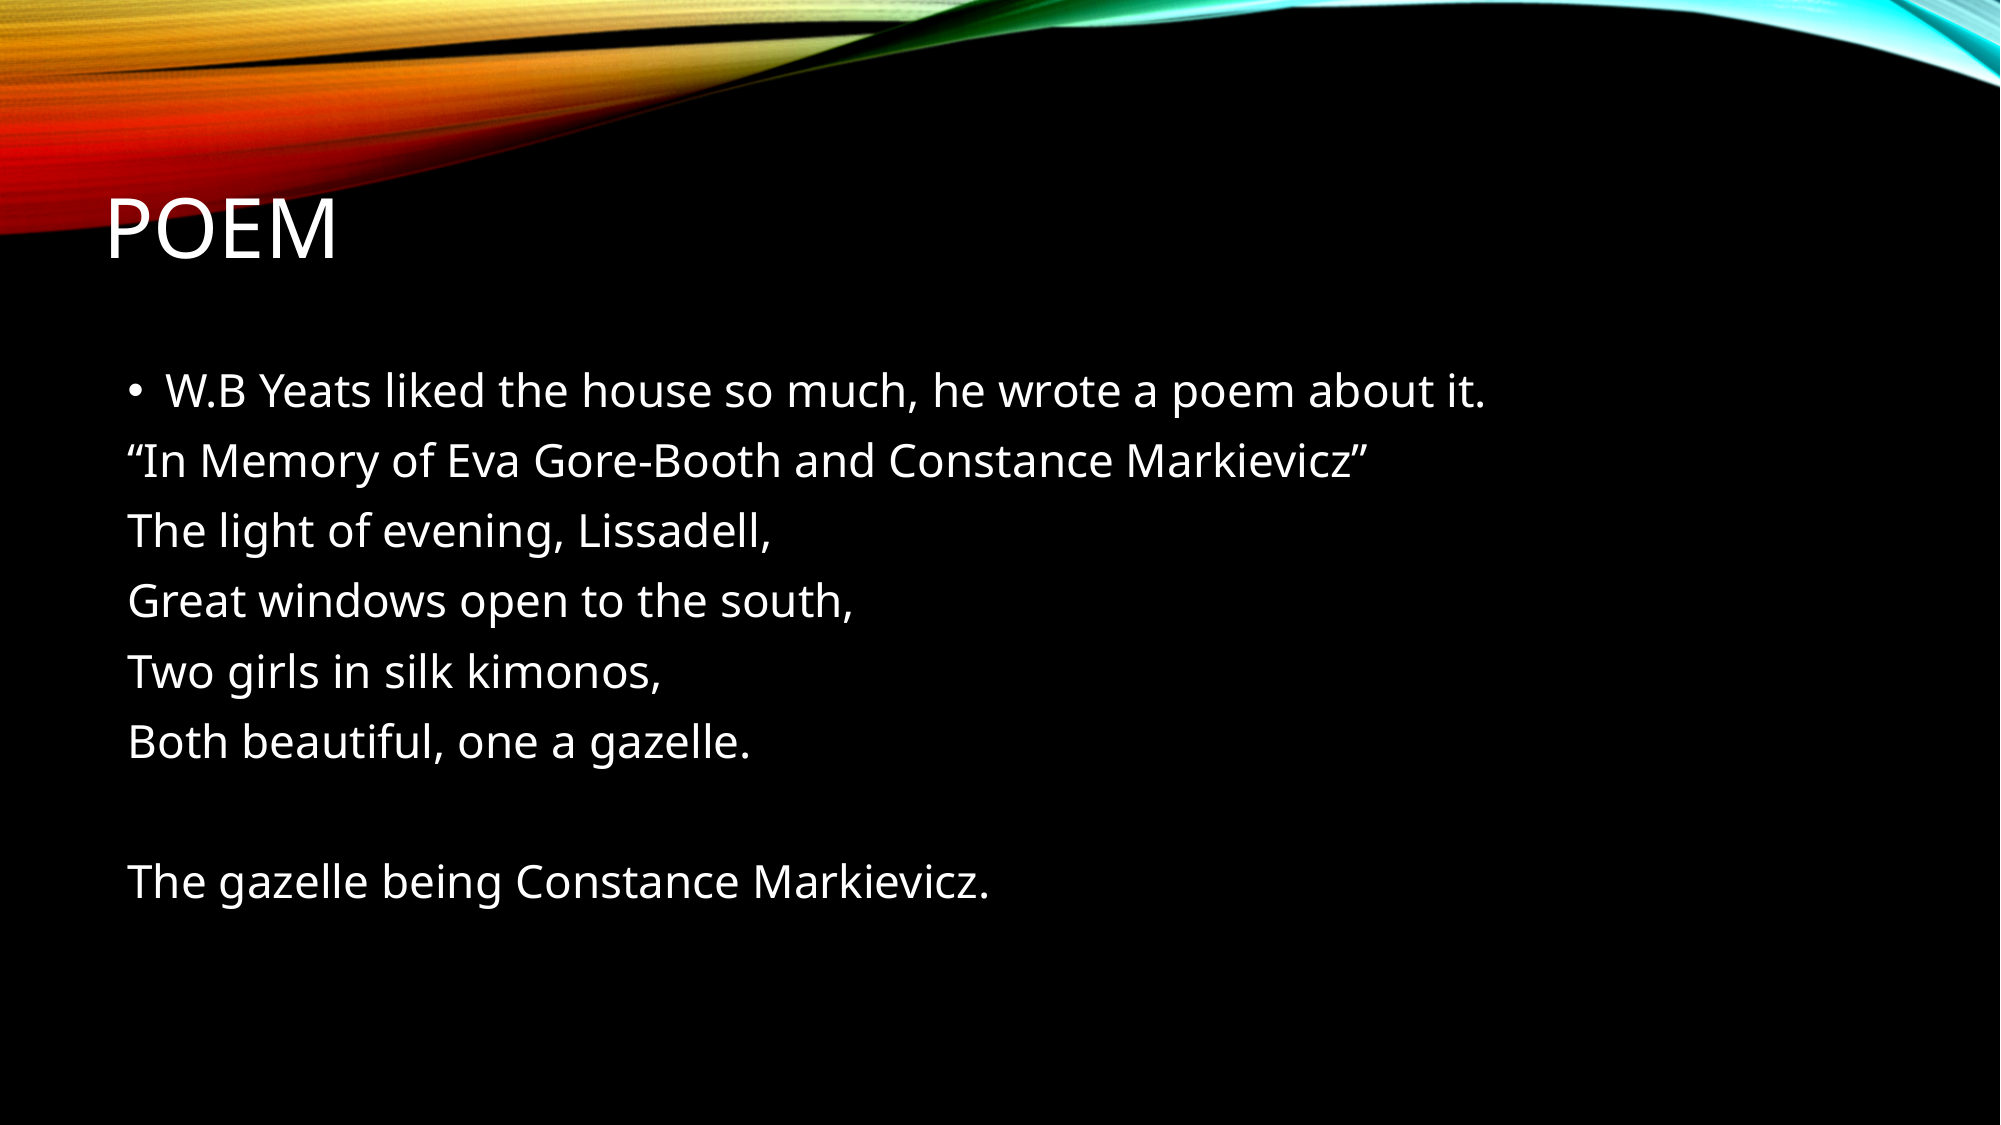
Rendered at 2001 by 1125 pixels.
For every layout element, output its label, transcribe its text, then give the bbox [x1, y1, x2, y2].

title poem [67, 125, 356, 338]
picture [0, 0, 2000, 237]
list W.B Yeats liked the house so much, he wrote a poem about it. “In Memory of Eva Gore-Booth and Constance Markievicz” The light of evening, Lissadell, Great windows open to the south, Two girls in silk kimonos, Both beautiful, one a gazelle. The gazelle being Constance Markievicz. [112, 360, 1888, 1021]
